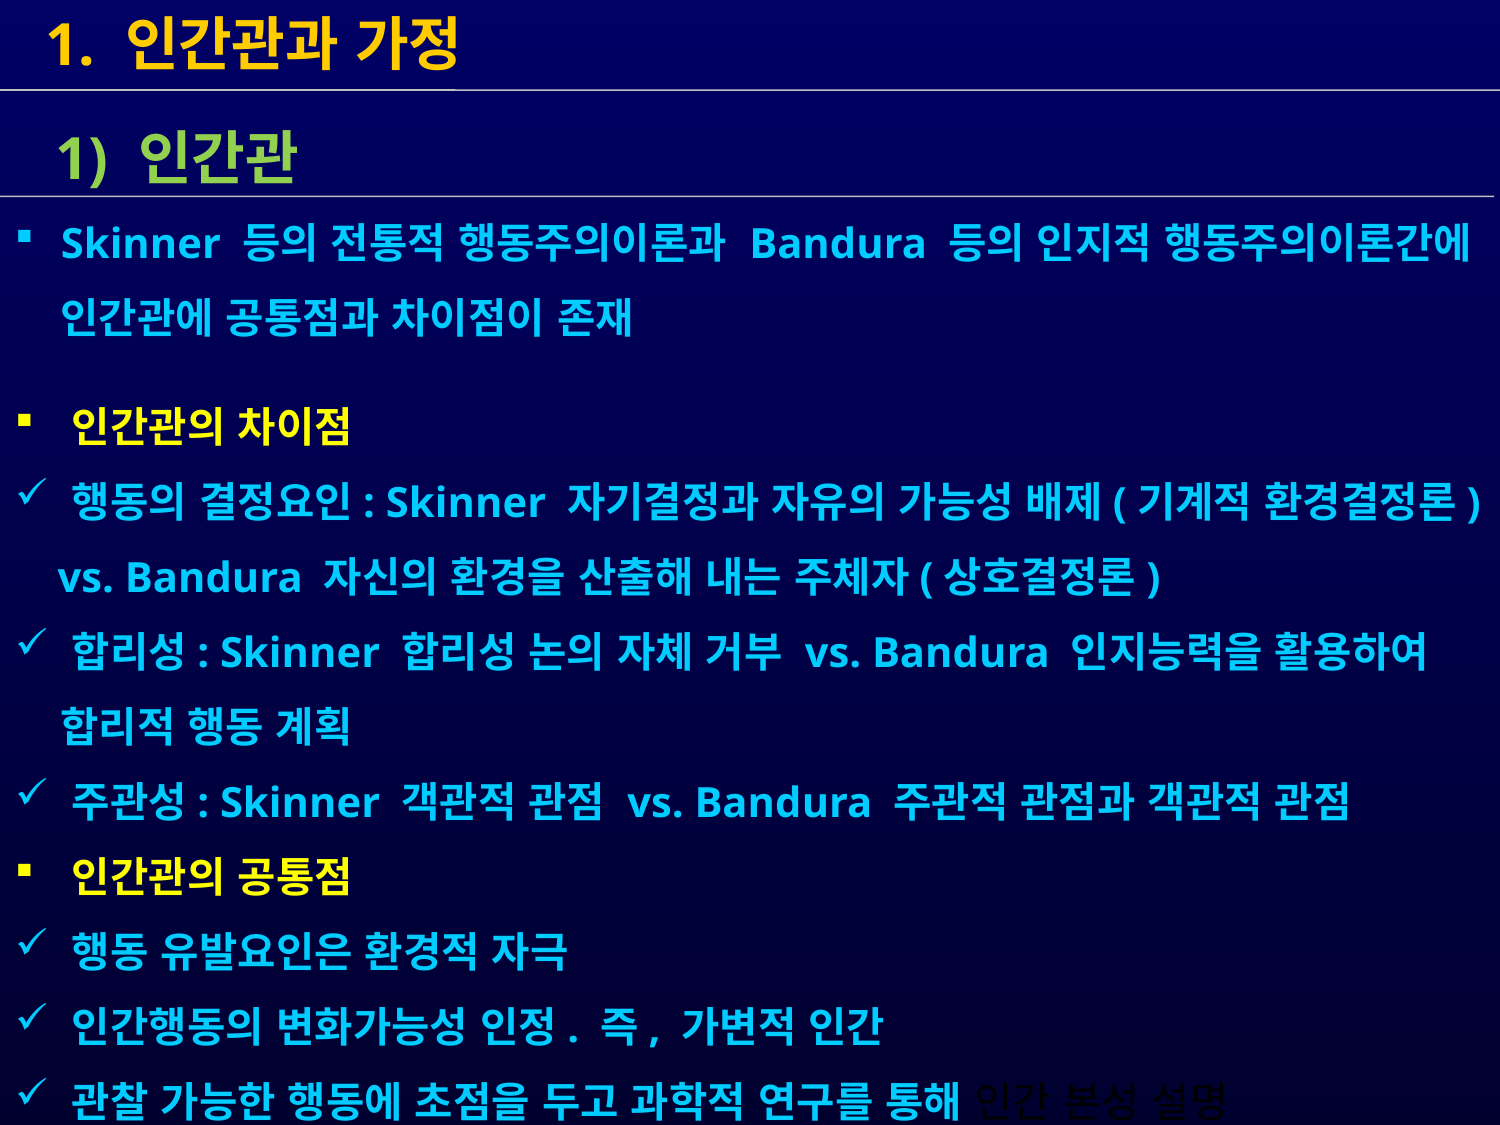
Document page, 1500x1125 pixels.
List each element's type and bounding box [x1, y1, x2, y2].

text_box [0, 0, 1500, 1125]
